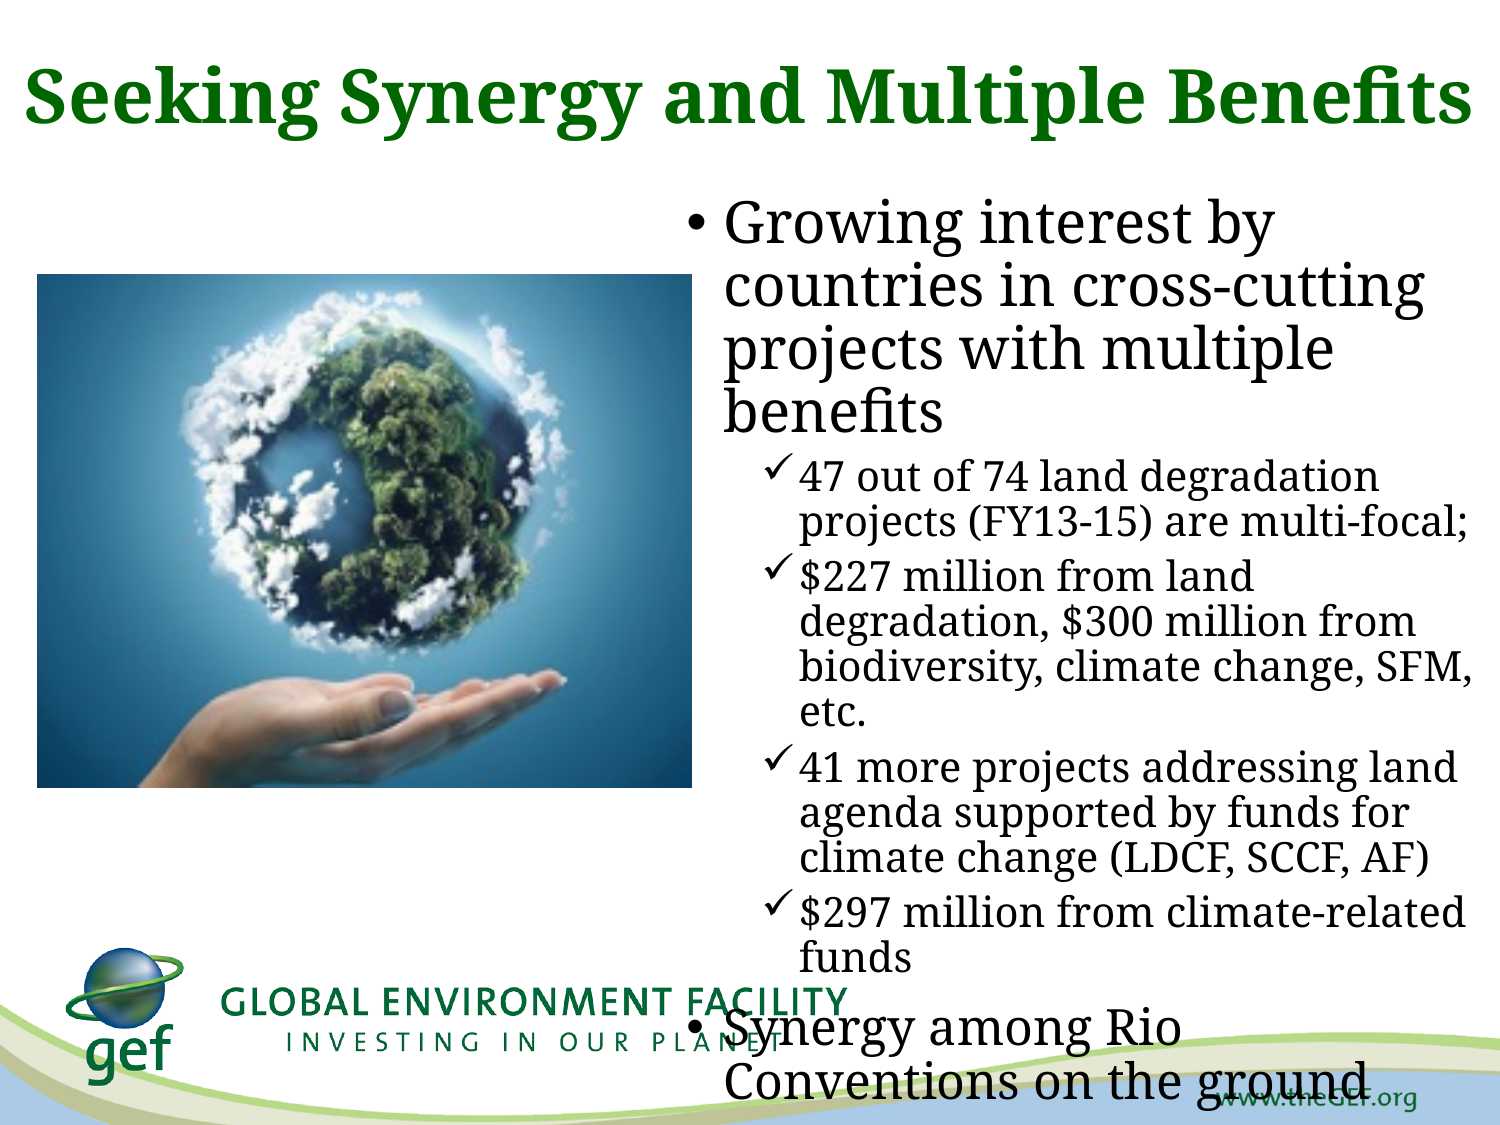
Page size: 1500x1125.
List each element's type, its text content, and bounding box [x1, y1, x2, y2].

text_box Growing interest by countries in cross-cutting projects with multiple benefits 47 out of 74 land degradation projects (FY13-15) are multi-focal; $227 million from land degradation, $300 million from biodiversity, climate change, SFM, etc. 41 more projects addressing land agenda supported by funds for climate change (LDCF, SCCF, AF) $297 million from climate-related funds Synergy among Rio Conventions on the ground [675, 187, 1485, 975]
title Seeking Synergy and Multiple Benefits [0, 24, 1500, 163]
picture [37, 274, 693, 788]
picture [0, 920, 1500, 1125]
